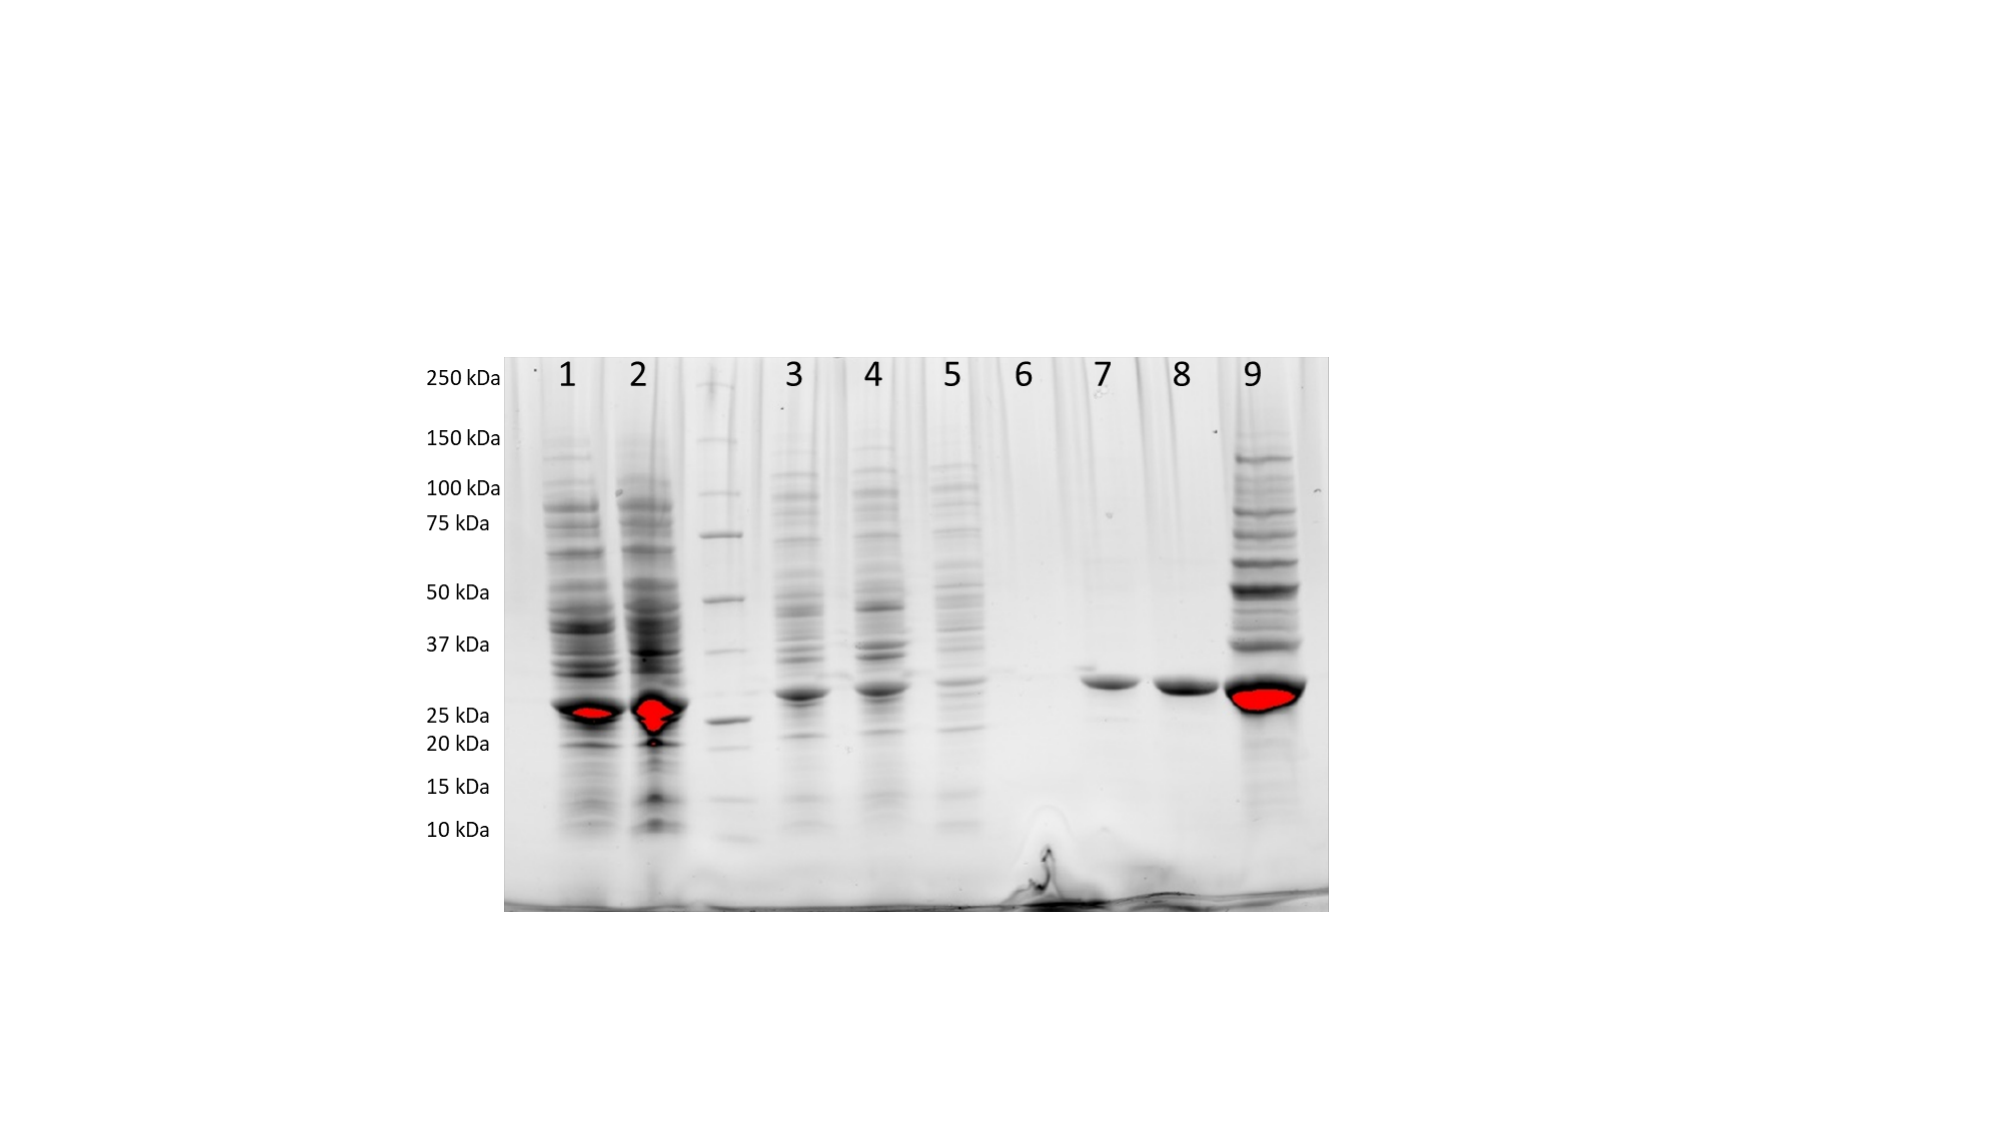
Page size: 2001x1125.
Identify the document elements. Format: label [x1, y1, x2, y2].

picture [411, 356, 1330, 912]
